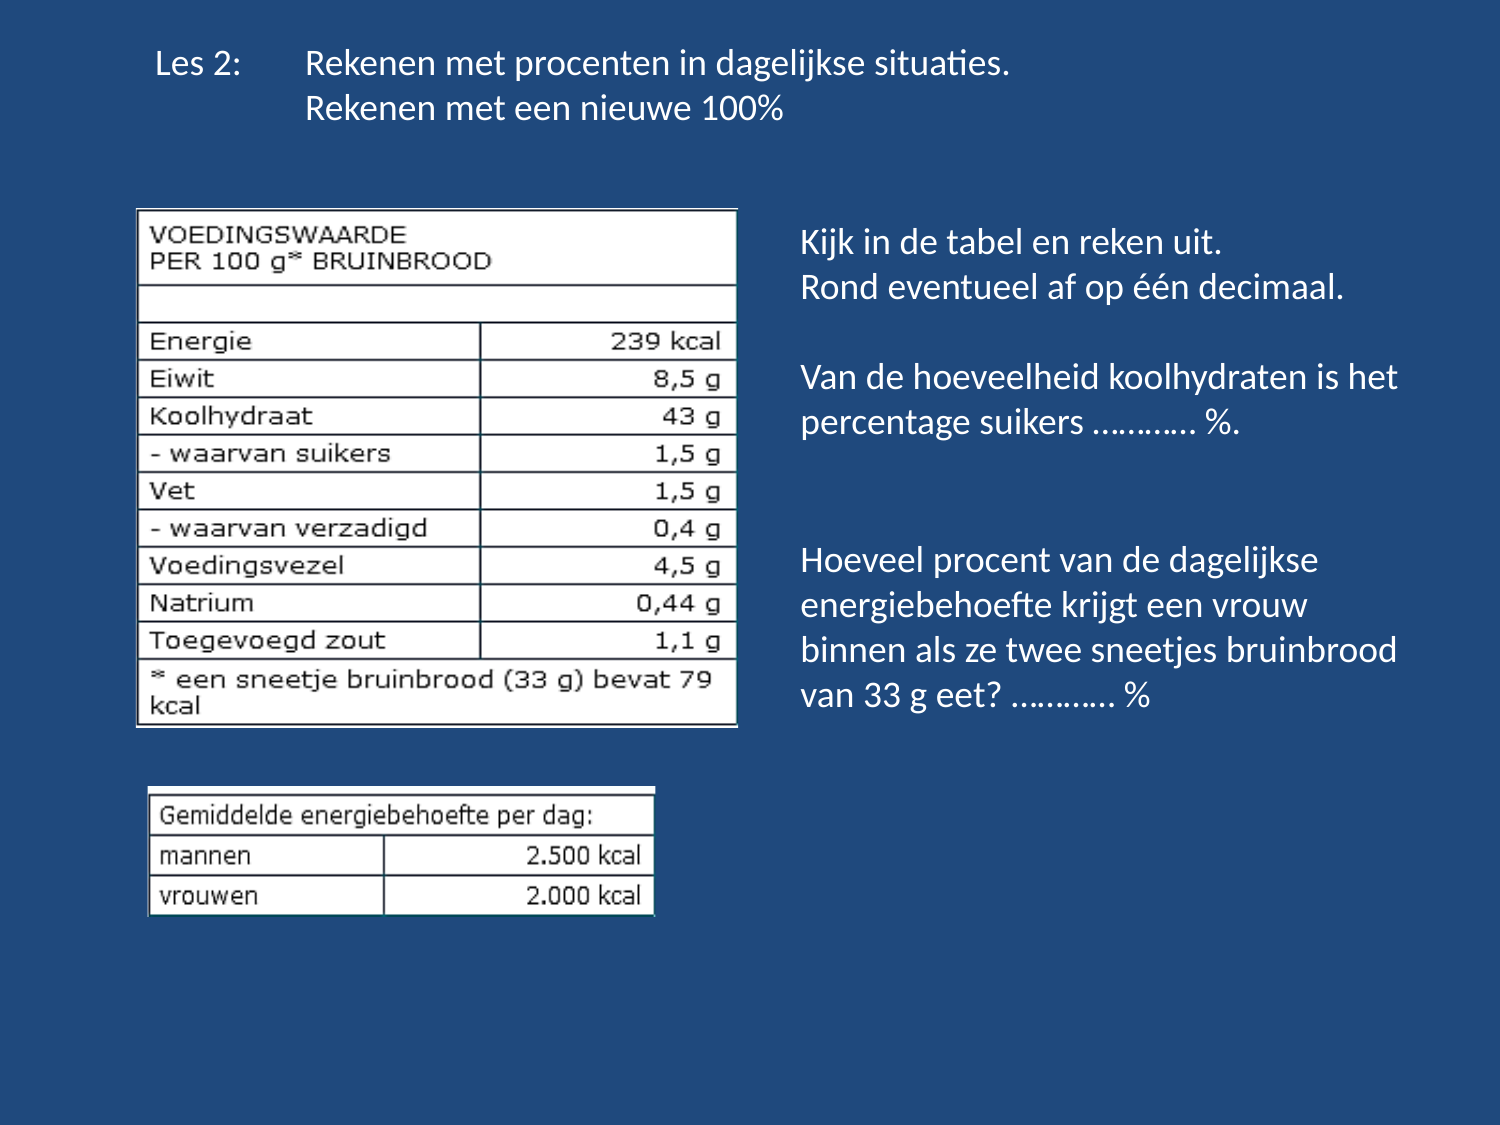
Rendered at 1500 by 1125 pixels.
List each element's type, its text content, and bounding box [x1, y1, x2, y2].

text_box Kijk in de tabel en reken uit. Rond eventueel af op één decimaal. Van de hoeveelheid koolhydraten is het percentage suikers ………… %. [785, 209, 1483, 495]
picture [135, 207, 739, 729]
picture [147, 786, 656, 917]
text_box Hoeveel procent van de dagelijkse energiebehoefte krijgt een vrouw binnen als ze twee sneetjes bruinbrood van 33 g eet? ………… % [785, 528, 1428, 723]
text_box Les 2: Rekenen met procenten in dagelijkse situaties. Rekenen met een nieuwe 100% [140, 30, 1027, 136]
